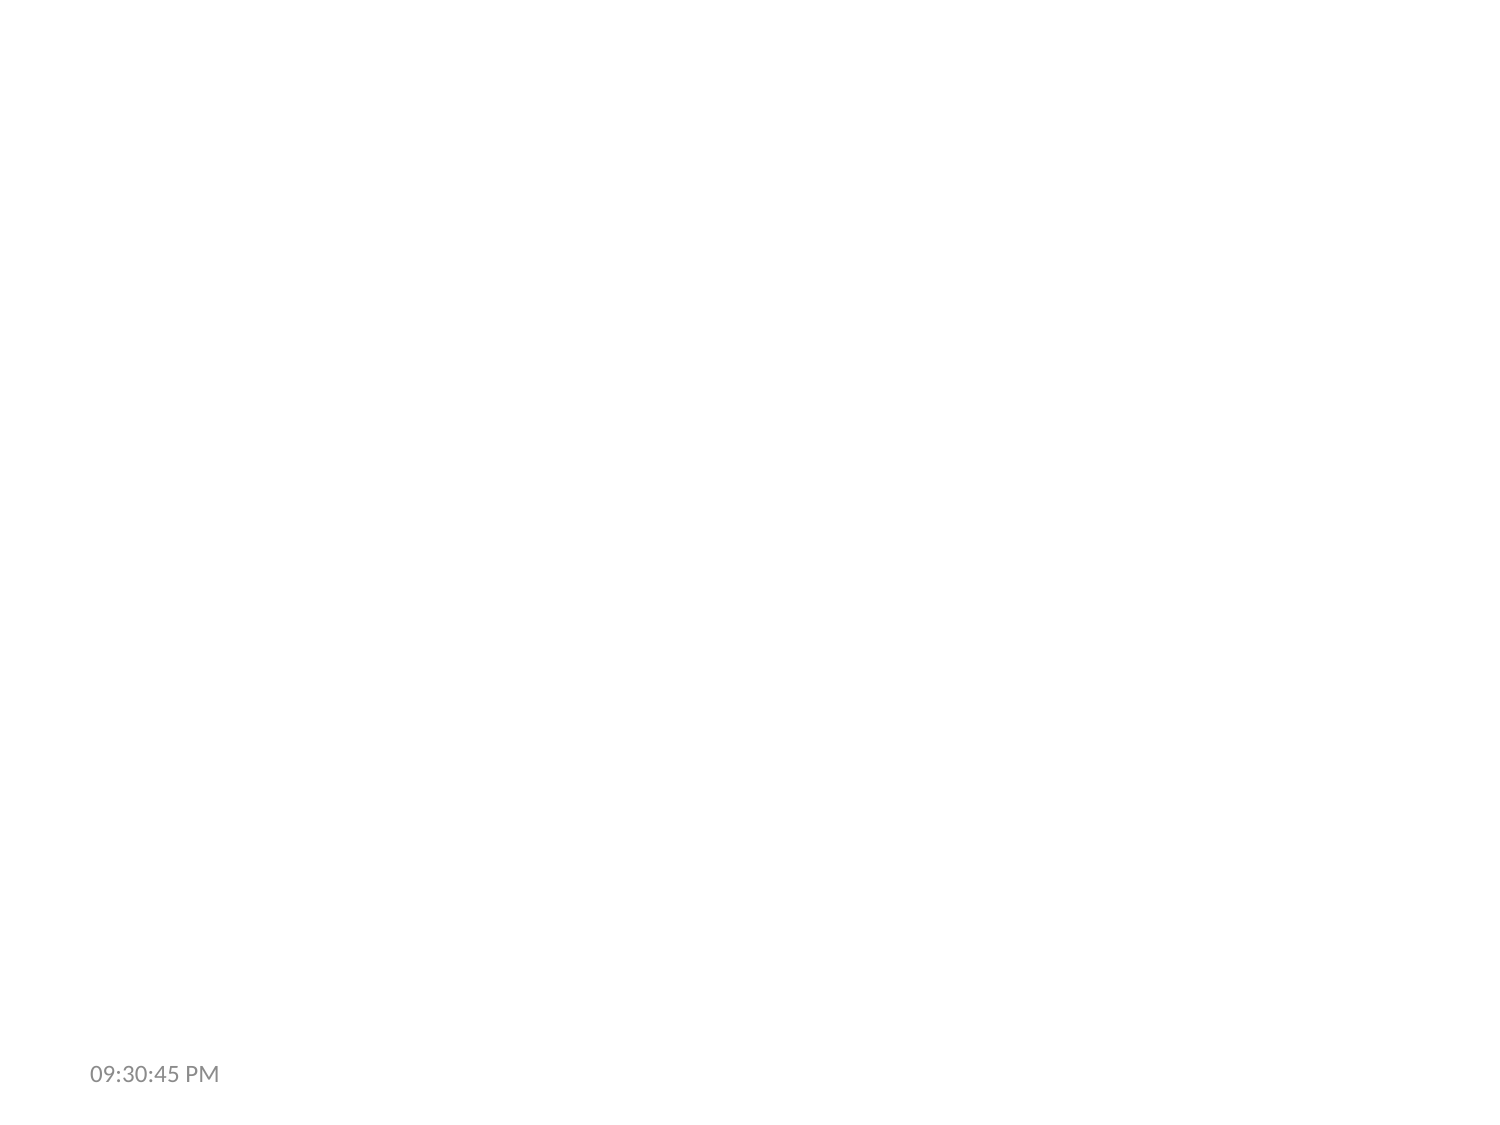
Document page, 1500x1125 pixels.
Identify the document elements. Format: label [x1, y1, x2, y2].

slide_number [75, 1042, 425, 1103]
